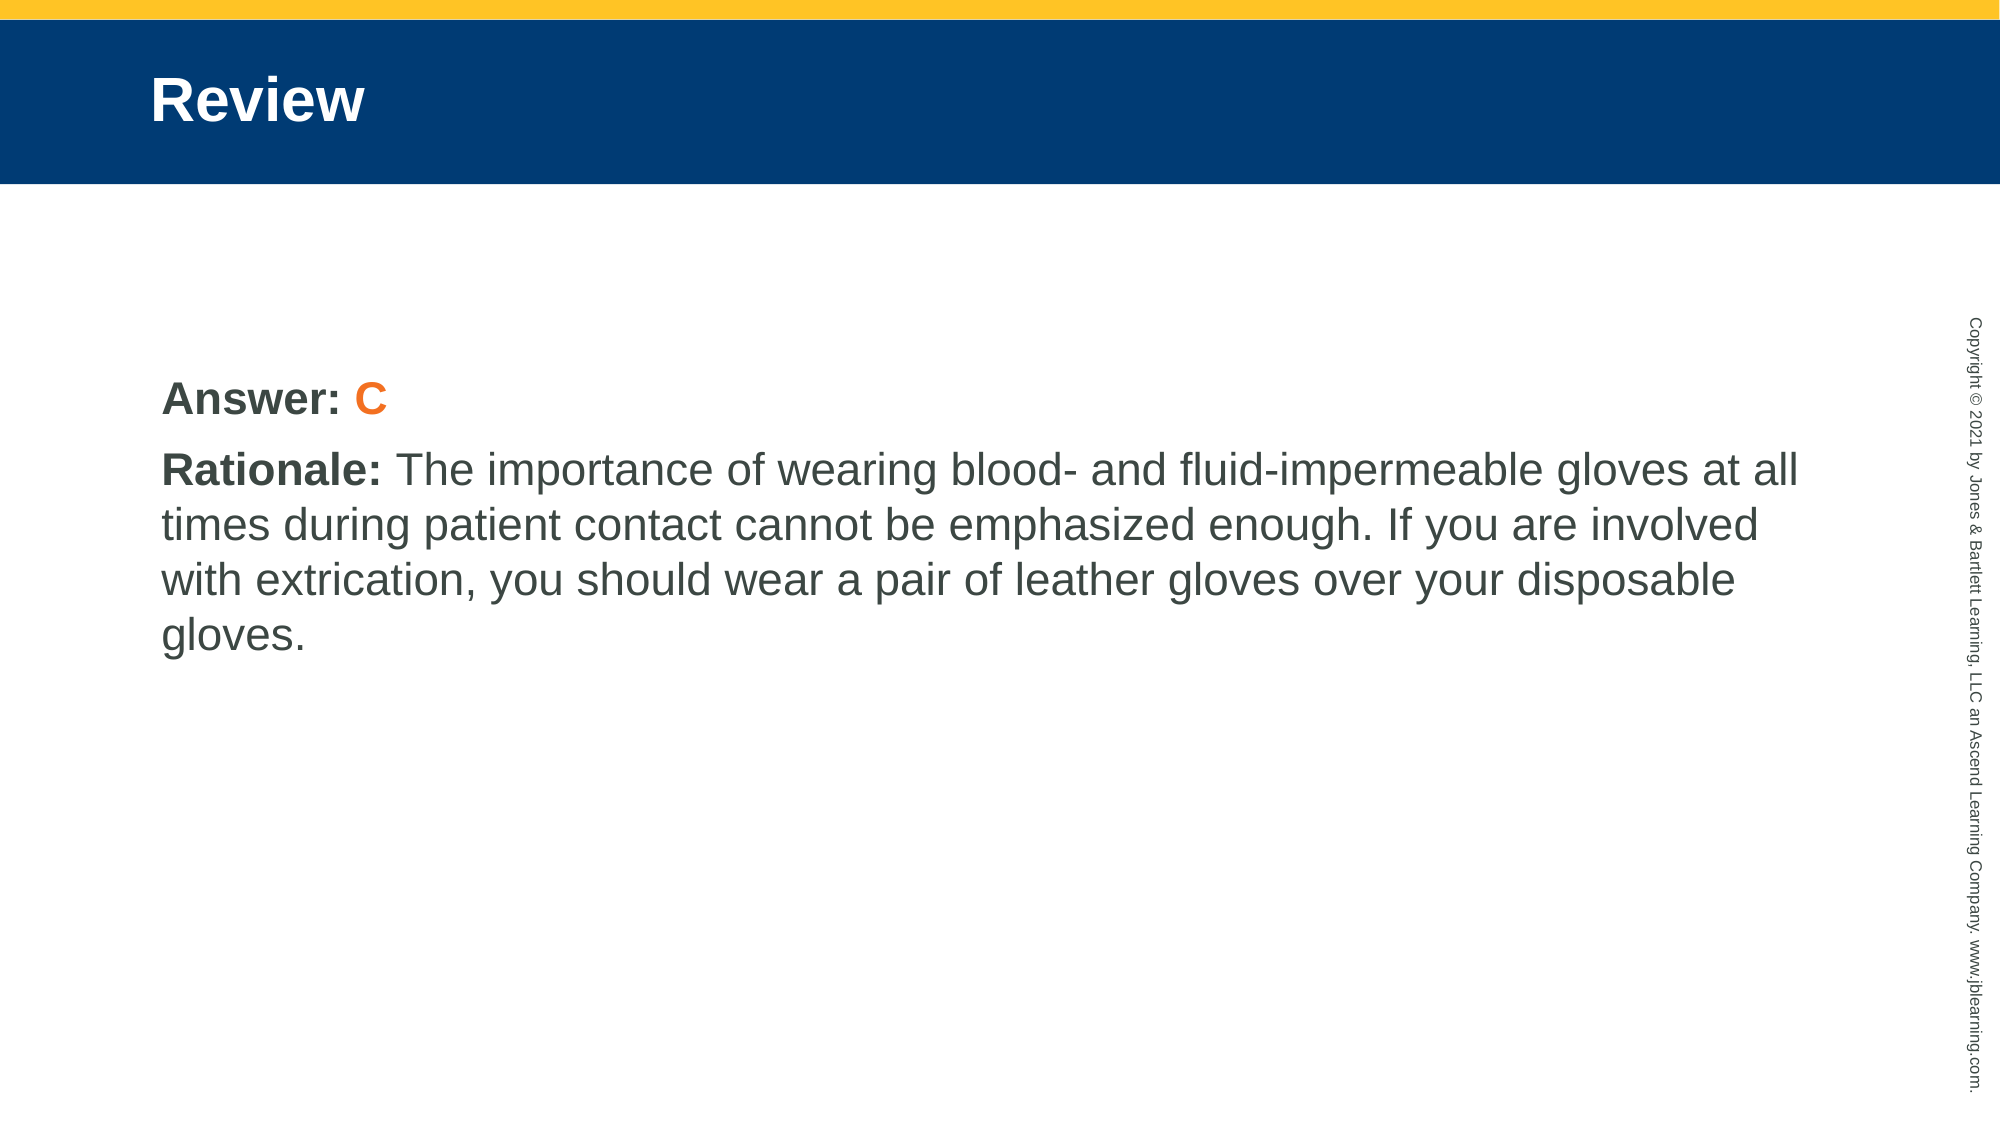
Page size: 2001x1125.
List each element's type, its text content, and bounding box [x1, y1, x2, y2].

list Answer: C Rationale: The importance of wearing blood- and fluid-impermeable gloves at all times during patient contact cannot be emphasized enough. If you are involved with extrication, you should wear a pair of leather gloves over your disposable gloves. [146, 361, 1859, 1016]
title Review [0, 19, 2000, 185]
